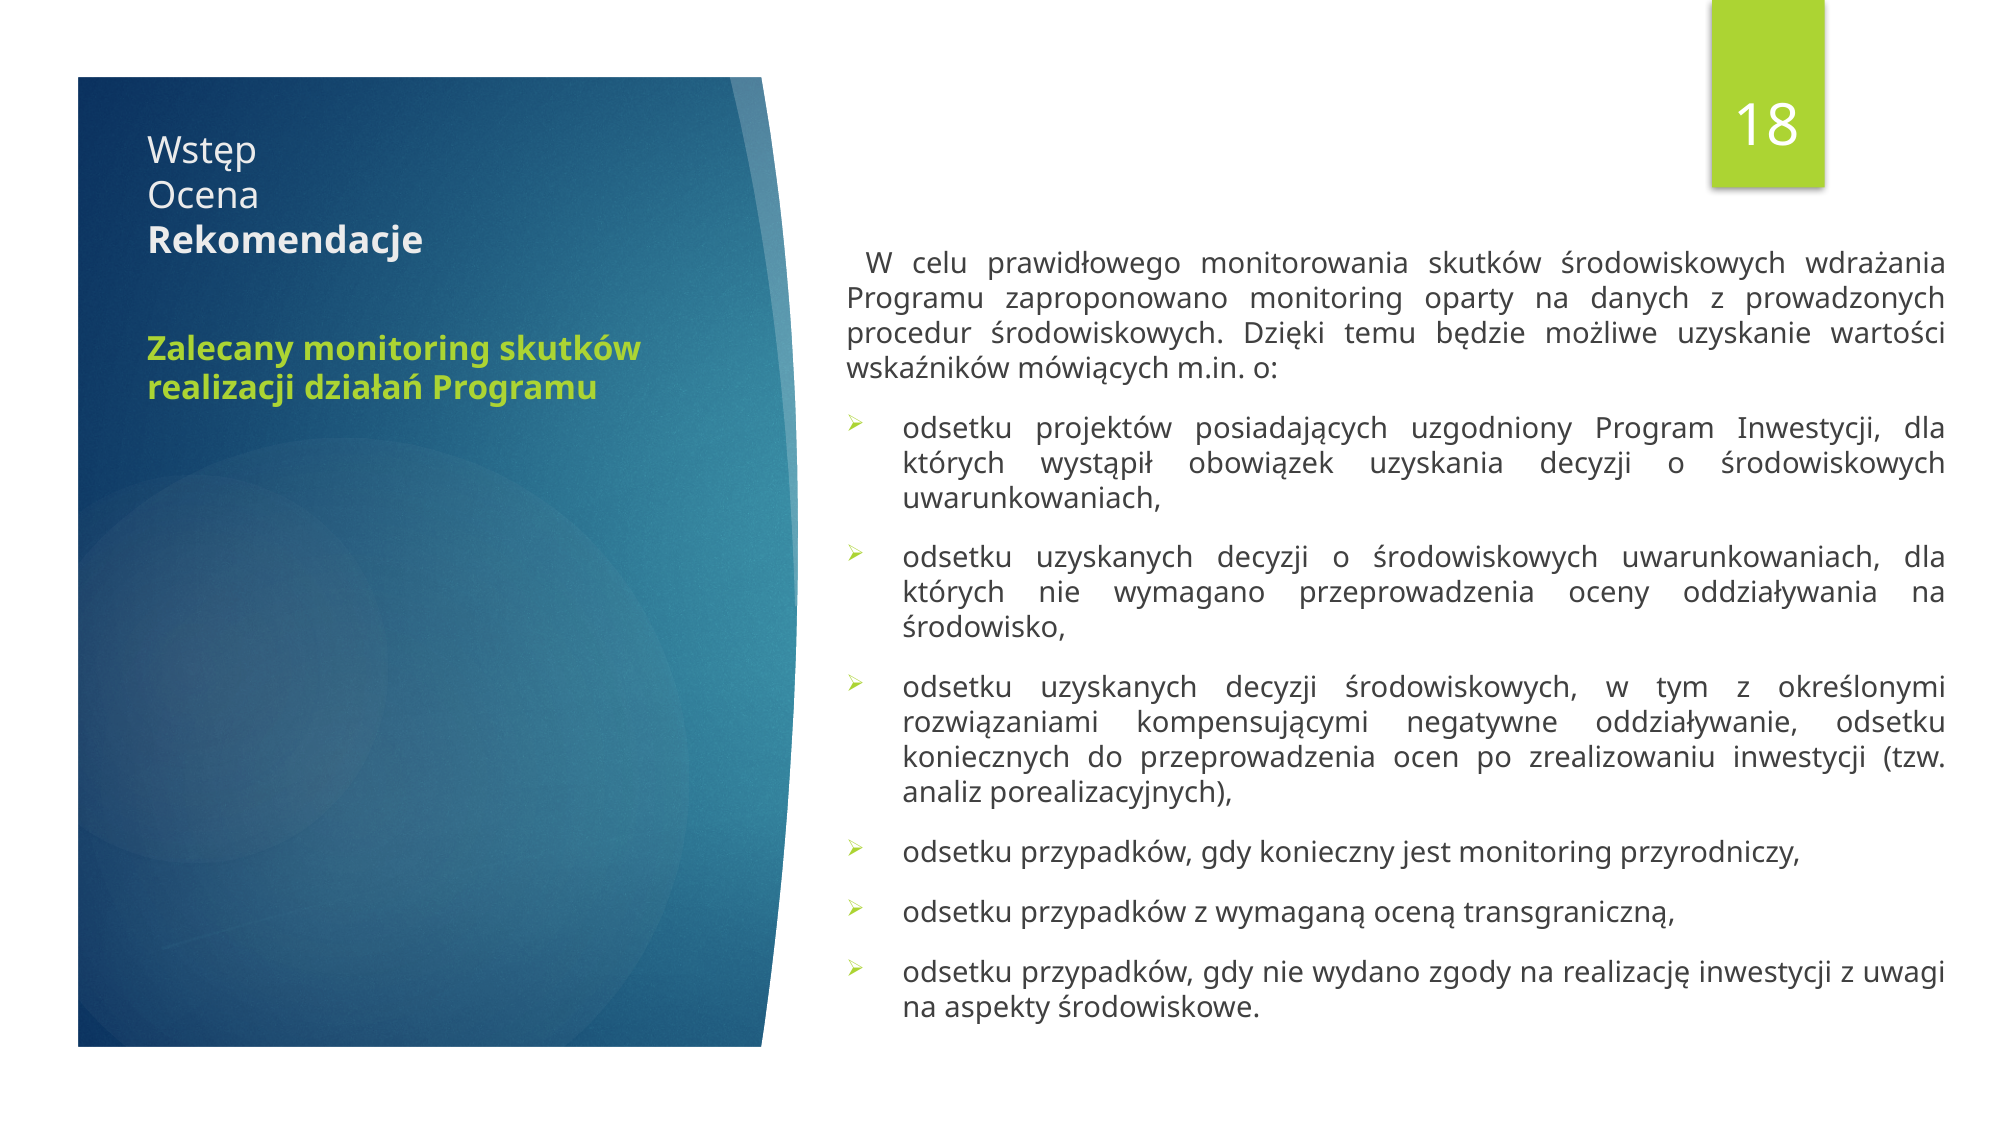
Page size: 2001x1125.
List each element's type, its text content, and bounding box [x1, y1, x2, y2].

text_box Wstęp Ocena Rekomendacje Zalecany monitoring skutków realizacji działań Programu [131, 118, 753, 1012]
text_box W celu prawidłowego monitorowania skutków środowiskowych wdrażania Programu zaproponowano monitoring oparty na danych z prowadzonych procedur środowiskowych. Dzięki temu będzie możliwe uzyskanie wartości wskaźników mówiących m.in. o: odsetku projektów posiadających uzgodniony Program Inwestycji, dla których wystąpił obowiązek uzyskania decyzji o środowiskowych uwarunkowaniach, odsetku uzyskanych decyzji o środowiskowych uwarunkowaniach, dla których nie wymagano przeprowadzenia oceny oddziaływania na środowisko, odsetku uzyskanych decyzji środowiskowych, w tym z określonymi rozwiązaniami kompensującymi negatywne oddziaływanie, odsetku koniecznych do przeprowadzenia ocen po zrealizowaniu inwestycji (tzw. analiz porealizacyjnych), odsetku przypadków, gdy konieczny jest monitoring przyrodniczy, odsetku przypadków z wymaganą oceną transgraniczną, odsetku przypadków, gdy nie wydano zgody na realizację inwestycji z uwagi na aspekty środowiskowe. [831, 254, 1962, 1013]
slide_number 18 [1698, 48, 1836, 175]
